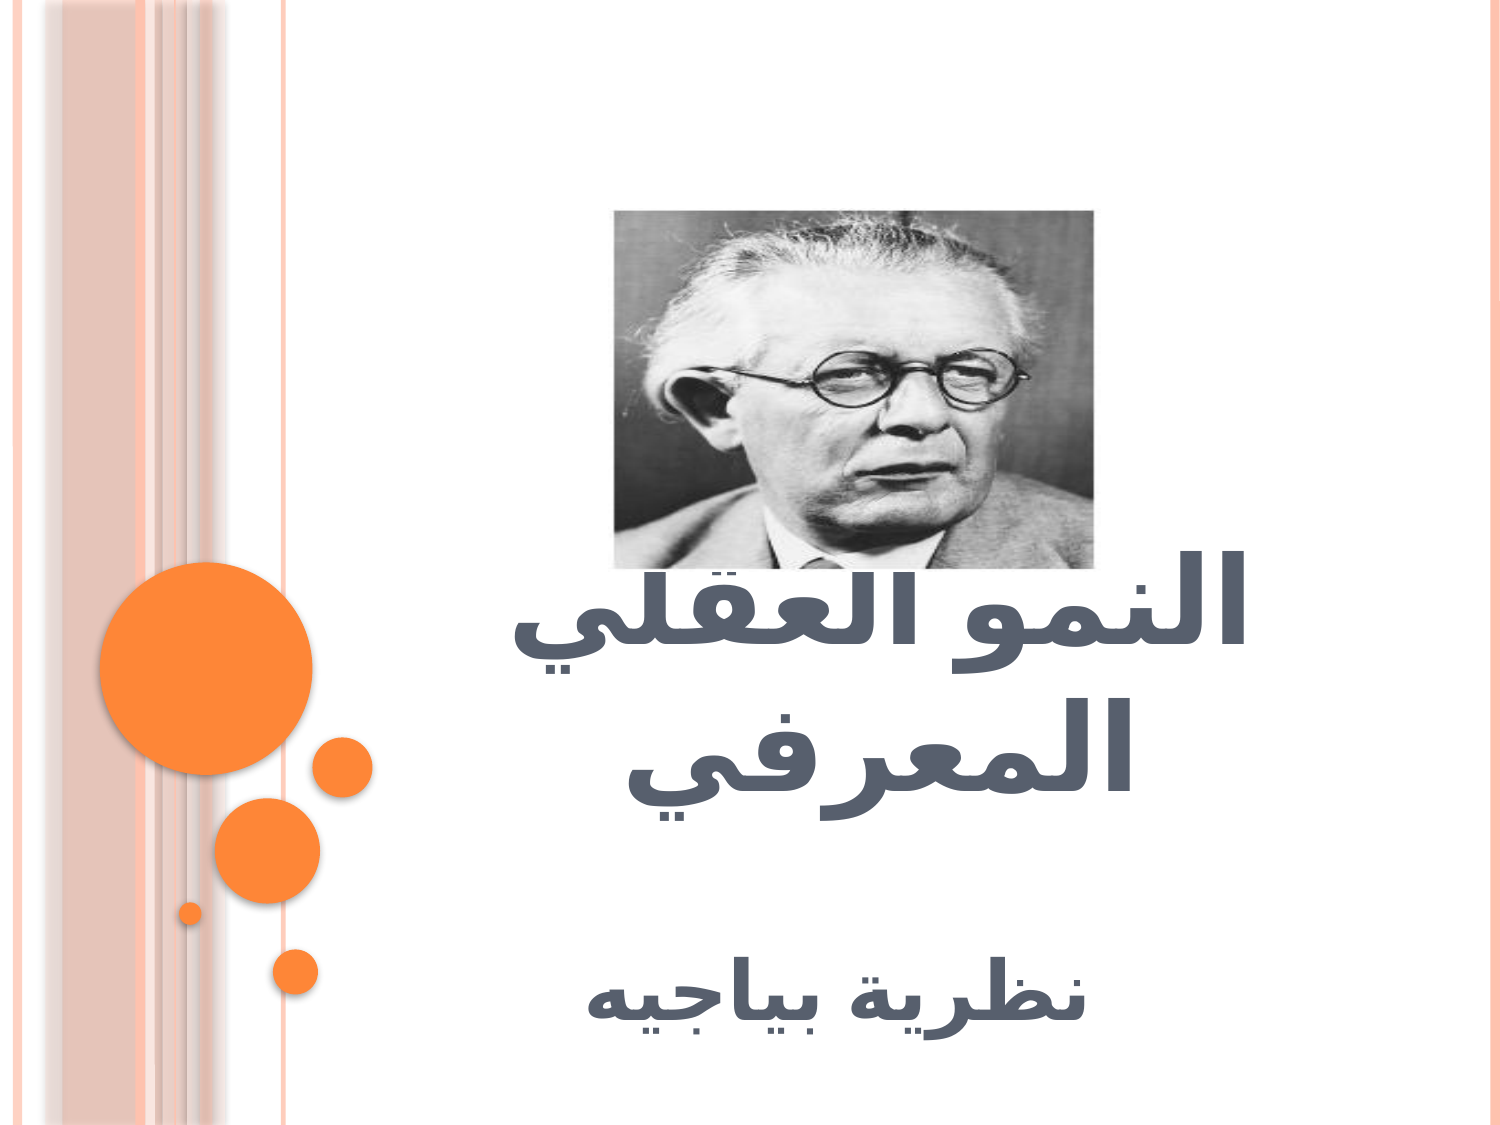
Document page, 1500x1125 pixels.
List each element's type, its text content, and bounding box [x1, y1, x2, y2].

picture [607, 207, 1101, 572]
title النمو العقلي المعرفي [375, 512, 1388, 820]
subtitle نظرية بياجيه [375, 820, 1388, 1046]
